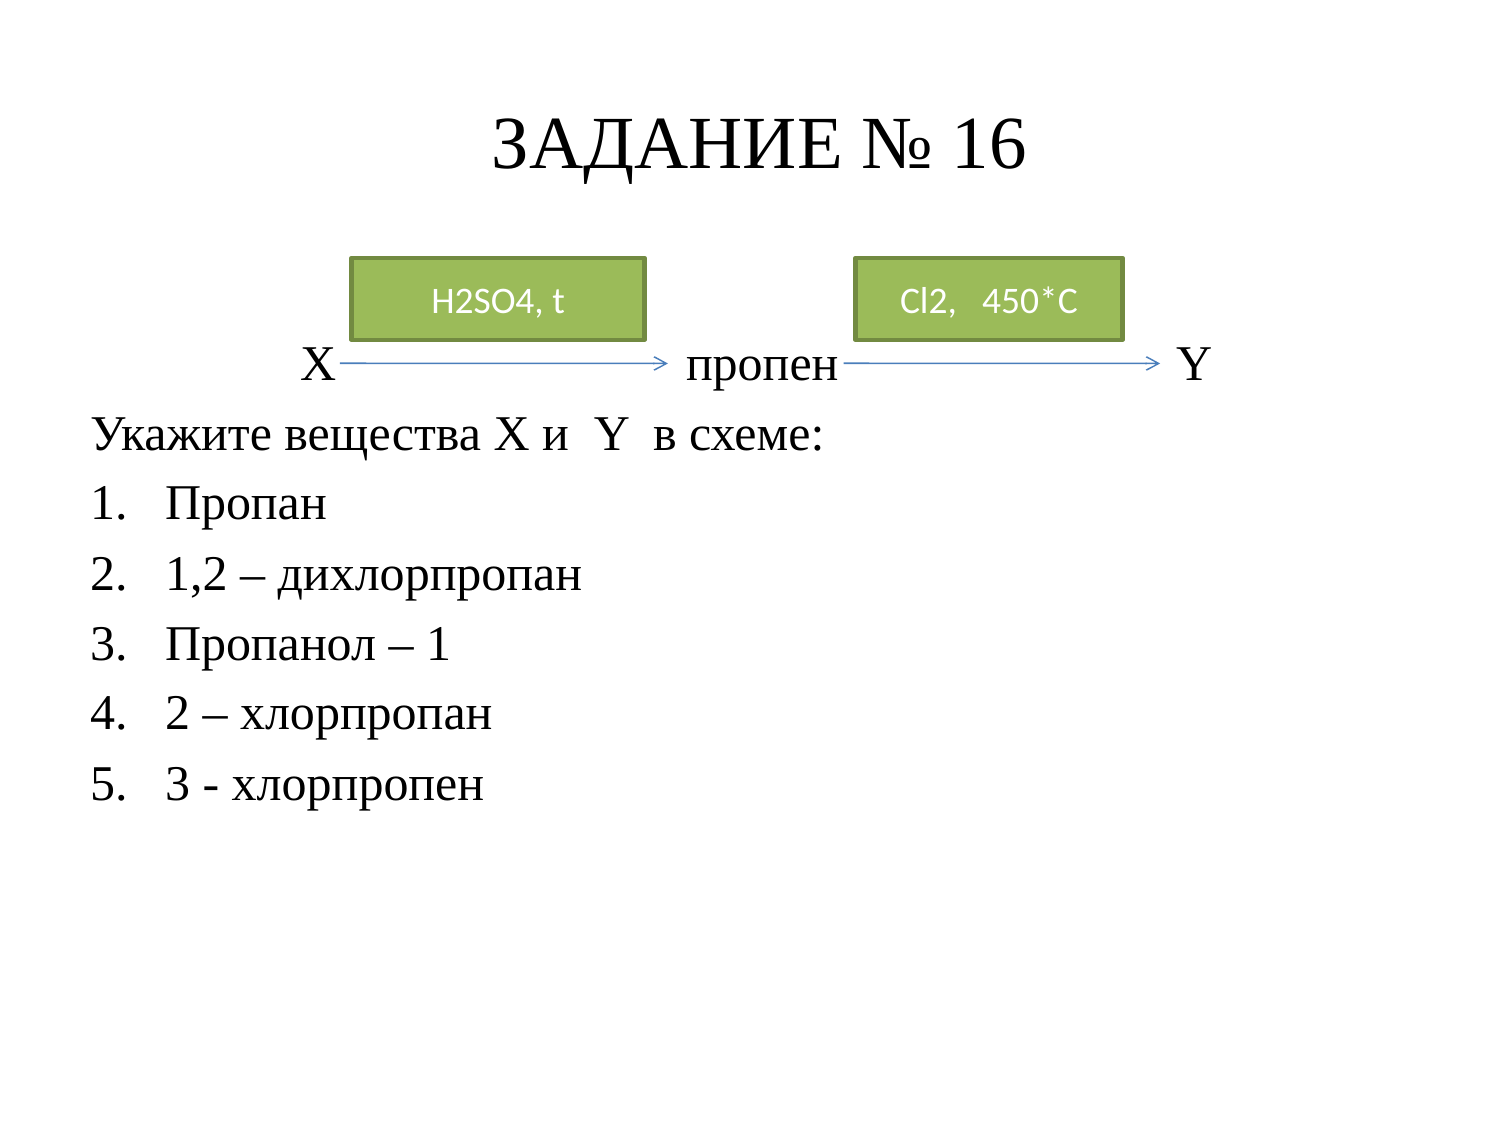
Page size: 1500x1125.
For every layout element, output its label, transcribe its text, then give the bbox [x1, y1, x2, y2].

title ЗАДАНИЕ № 16 [75, 45, 1425, 233]
text_box H2SO4, t [349, 256, 647, 342]
list X пропен Y Укажите вещества Х и Y в схеме: Пропан 1,2 – дихлорпропан Пропанол – 1 2 – хлорпропан 5. 3 - хлорпропен [75, 262, 1425, 1005]
text_box Cl2, 450*C [853, 256, 1125, 342]
